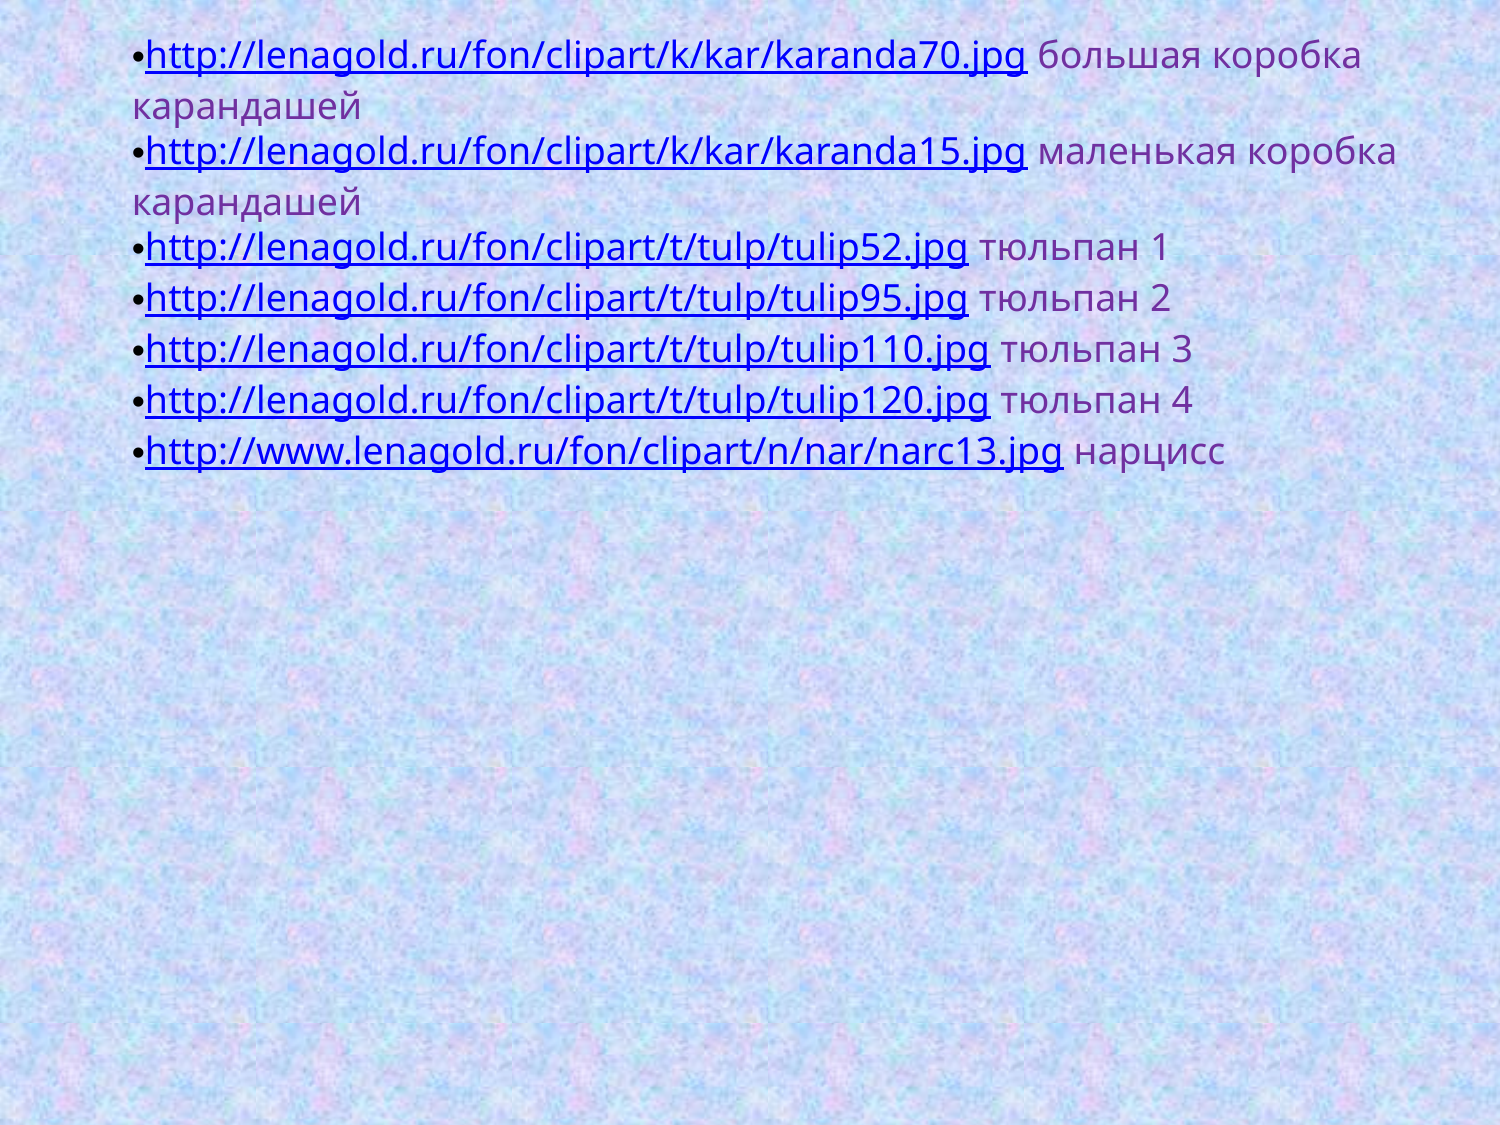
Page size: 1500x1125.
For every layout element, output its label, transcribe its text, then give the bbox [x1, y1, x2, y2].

picture [0, 0, 1500, 1125]
text_box http://lenagold.ru/fon/clipart/k/kar/karanda70.jpg большая коробка карандашей http://lenagold.ru/fon/clipart/k/kar/karanda15.jpg маленькая коробка карандашей http://lenagold.ru/fon/clipart/t/tulp/tulip52.jpg тюльпан 1 http://lenagold.ru/fon/clipart/t/tulp/tulip95.jpg тюльпан 2 http://lenagold.ru/fon/clipart/t/tulp/tulip110.jpg тюльпан 3 http://lenagold.ru/fon/clipart/t/tulp/tulip120.jpg тюльпан 4 http://www.lenagold.ru/fon/clipart/n/nar/narc13.jpg нарцисс [117, 23, 1453, 486]
